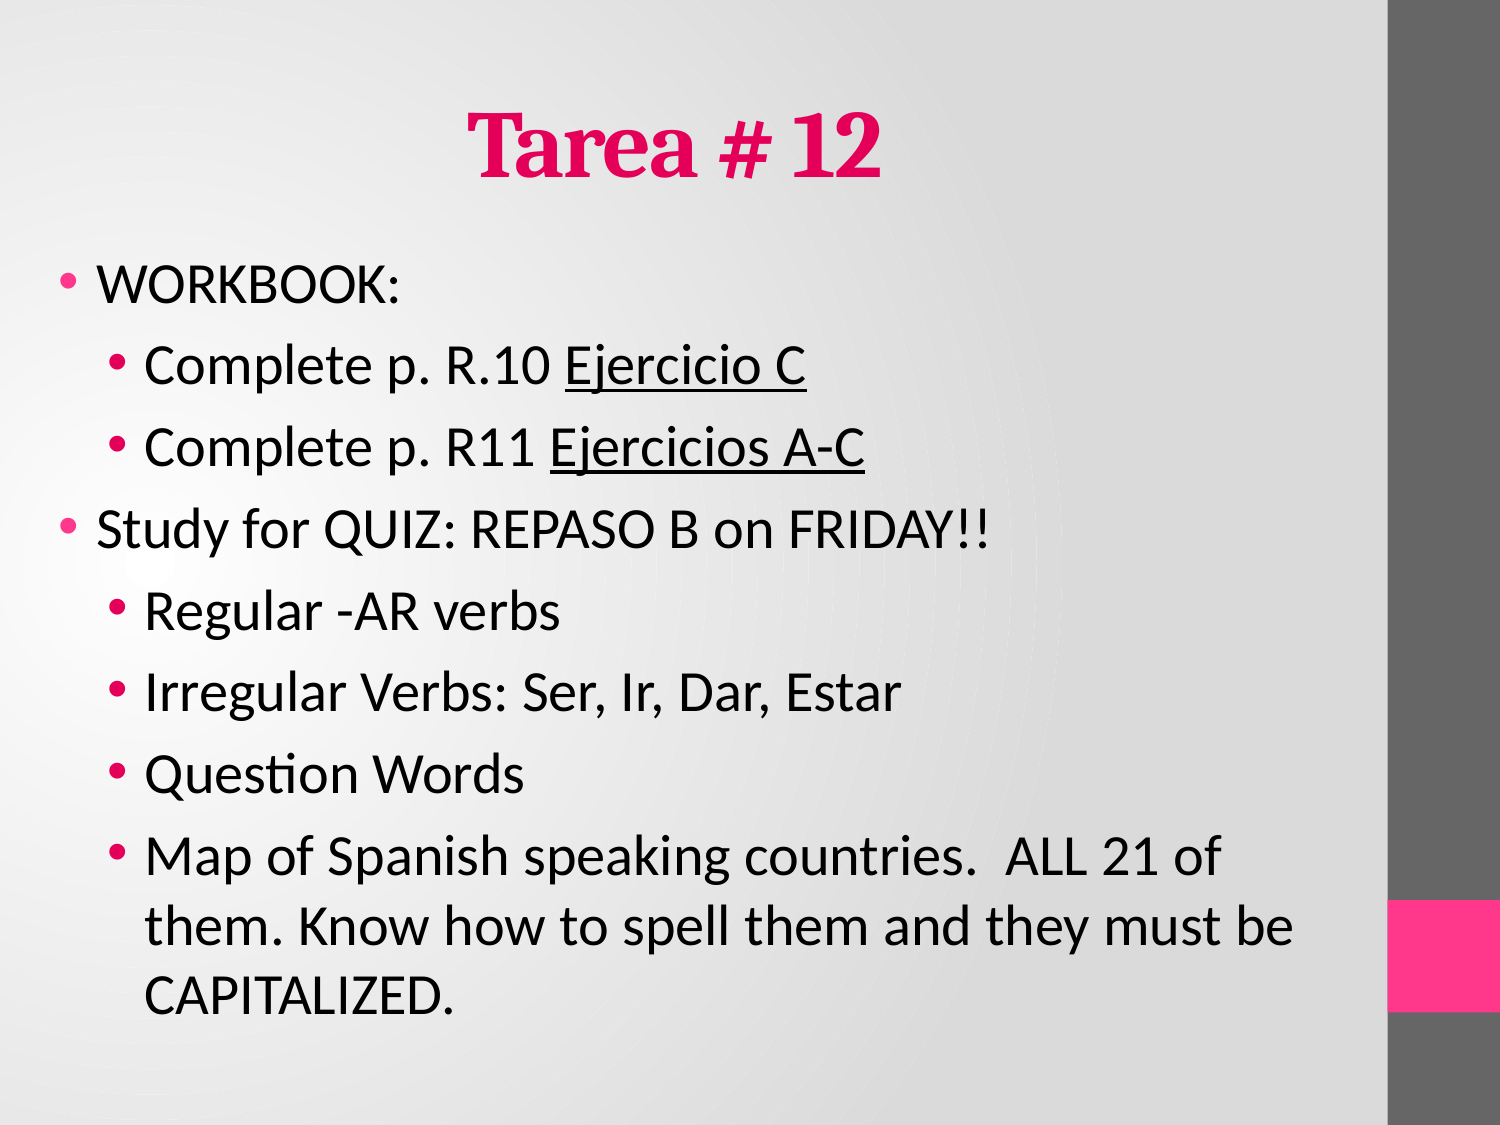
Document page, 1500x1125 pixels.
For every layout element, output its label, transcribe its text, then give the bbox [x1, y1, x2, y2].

list WORKBOOK: Complete p. R.10 Ejercicio C Complete p. R11 Ejercicios A-C Study for QUIZ: REPASO B on FRIDAY!! Regular -AR verbs Irregular Verbs: Ser, Ir, Dar, Estar Question Words Map of Spanish speaking countries. ALL 21 of them. Know how to spell them and they must be CAPITALIZED. [24, 237, 1363, 1025]
title Tarea # 12 [50, 45, 1300, 233]
